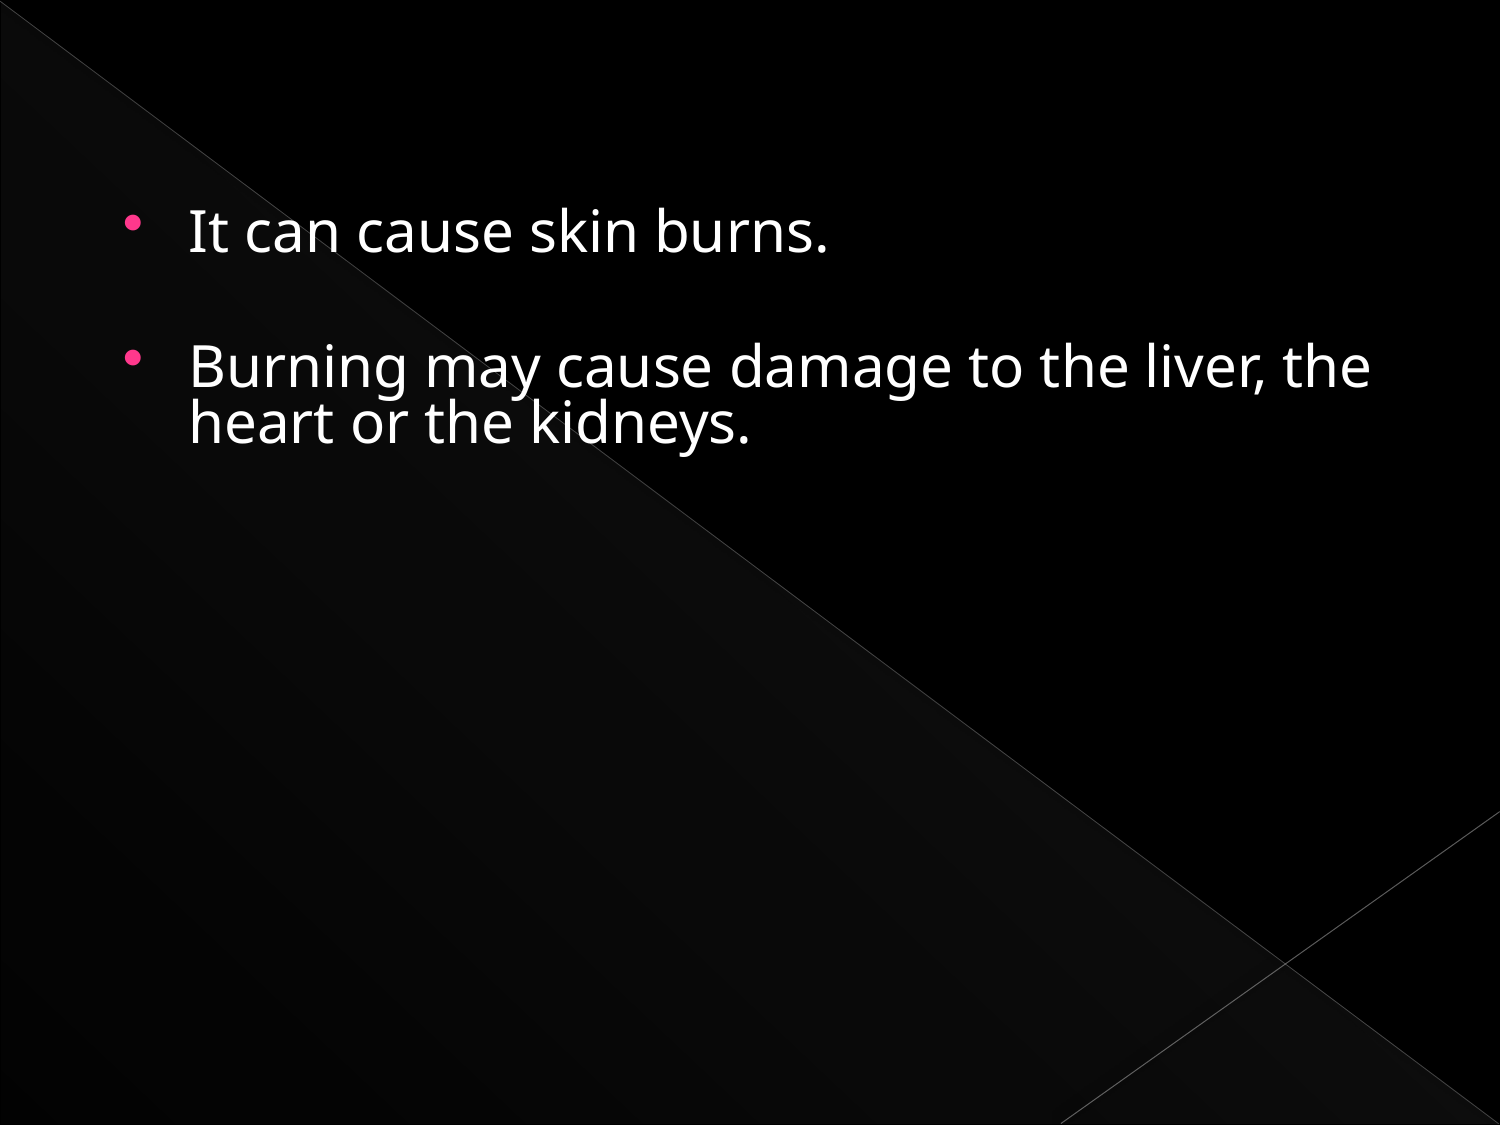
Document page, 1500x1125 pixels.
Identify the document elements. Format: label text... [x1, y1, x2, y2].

list It can cause skin burns. Burning may cause damage to the liver, the heart or the kidneys. [99, 200, 1425, 788]
